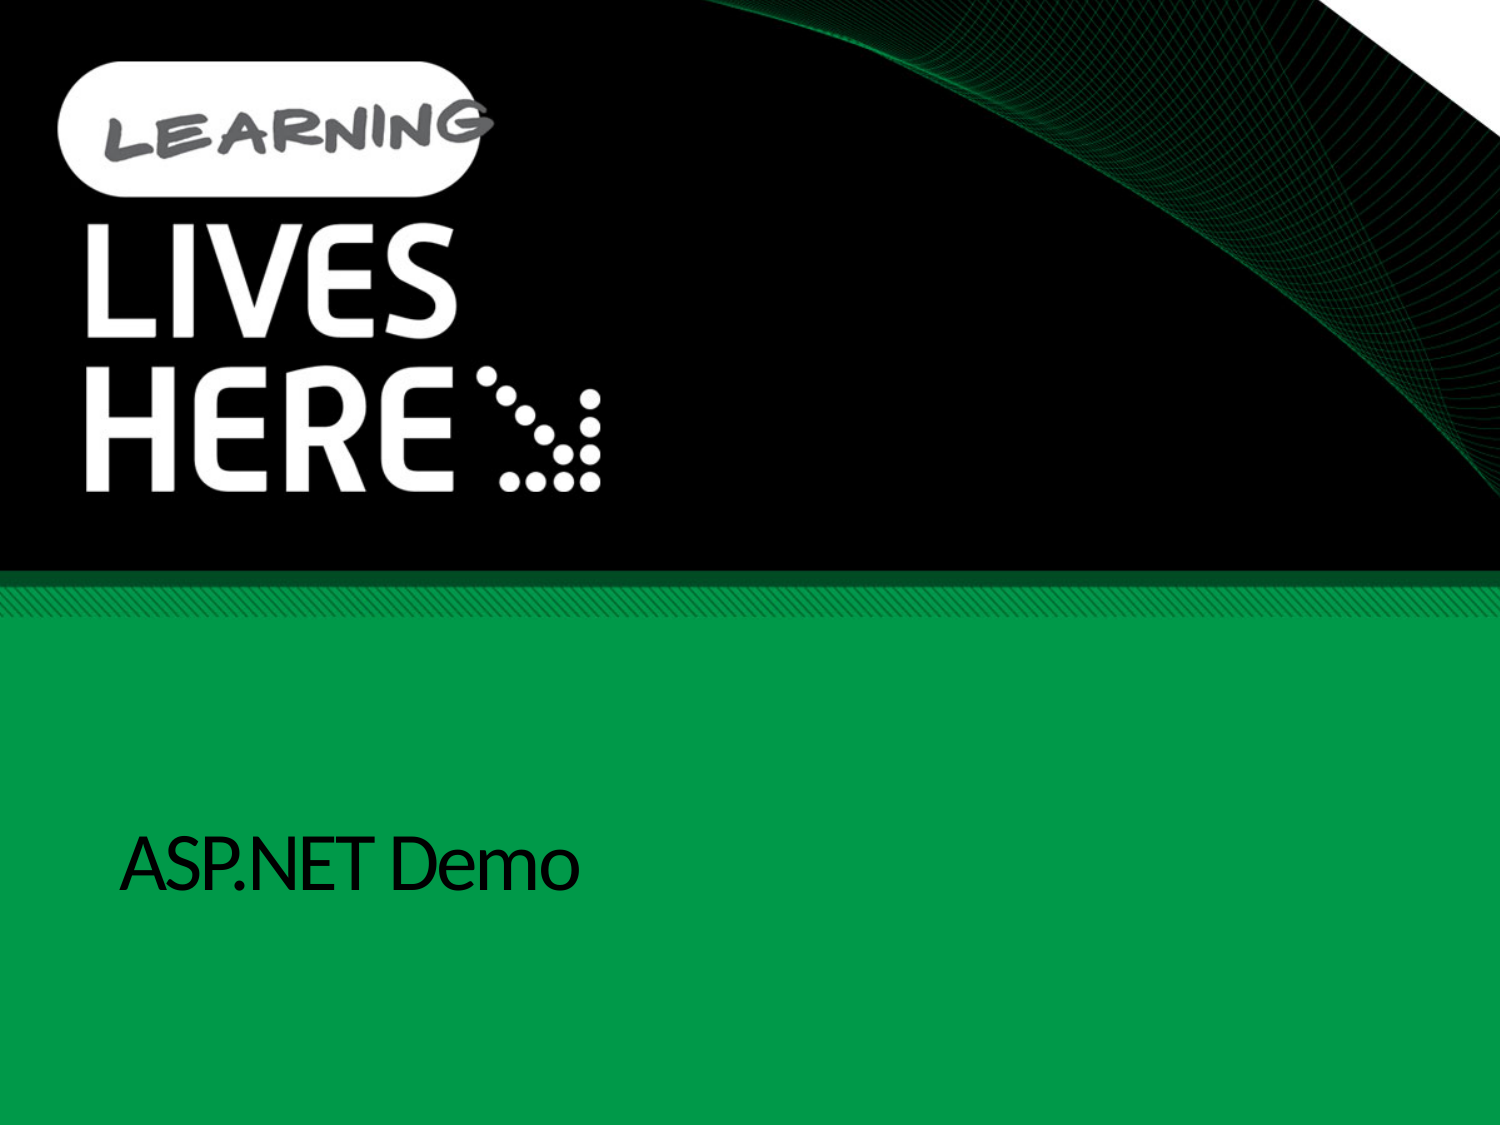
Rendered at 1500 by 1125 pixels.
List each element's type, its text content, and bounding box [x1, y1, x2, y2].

picture [0, 0, 1500, 1125]
title ASP.NET Demo [119, 818, 1375, 943]
